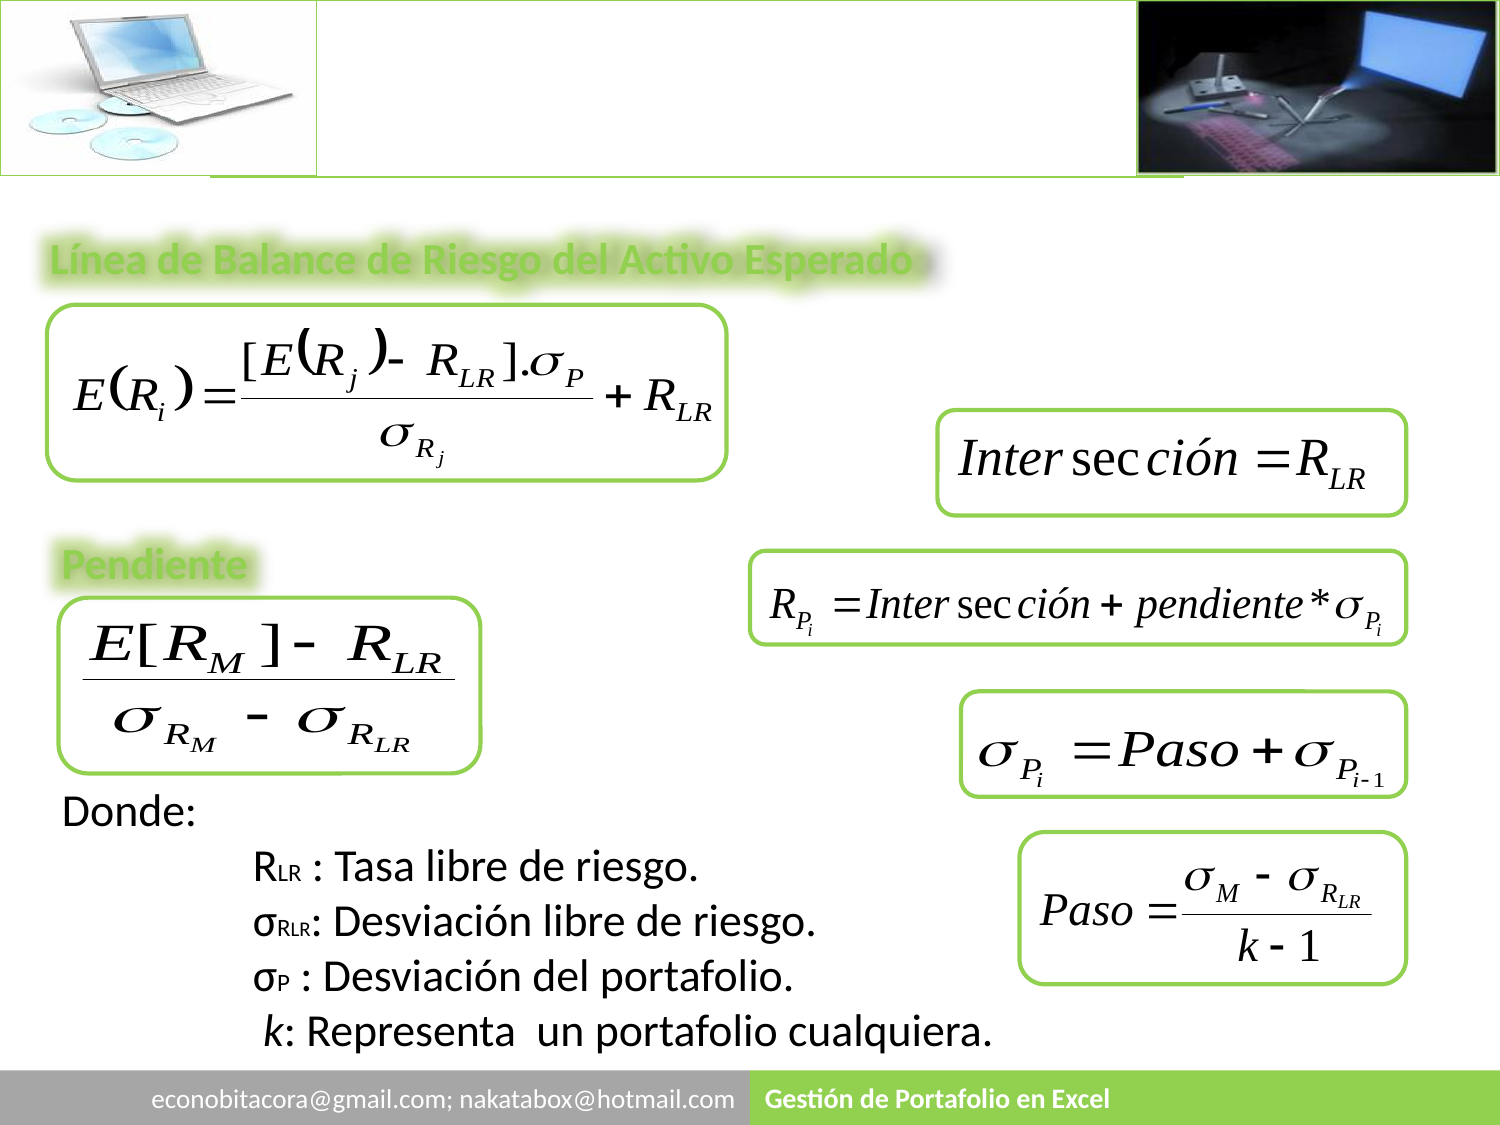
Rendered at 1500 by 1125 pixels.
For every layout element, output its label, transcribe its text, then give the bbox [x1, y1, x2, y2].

text_box [747, 548, 1409, 645]
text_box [948, 421, 1377, 499]
text_box [44, 302, 729, 477]
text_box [761, 573, 1395, 645]
text_box [56, 595, 483, 776]
text_box Línea de Balance de Riesgo del Activo Esperado [35, 222, 1266, 293]
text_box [969, 714, 1398, 798]
picture [0, 0, 317, 177]
text_box econobitacora@gmail.com; nakatabox@hotmail.com [0, 1070, 749, 1125]
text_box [1031, 843, 1384, 973]
text_box Gestión de Portafolio en Excel [749, 1070, 1500, 1125]
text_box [70, 609, 469, 762]
text_box [935, 407, 1409, 518]
text_box Donde: RLR : Tasa libre de riesgo. σRLR: Desviación libre de riesgo. σP : Desviación del portafolio. k: Representa un portafolio cualquiera. [46, 773, 1465, 1055]
picture [1136, 0, 1500, 177]
text_box [318, 0, 1134, 178]
text_box [958, 689, 1409, 794]
text_box [1017, 829, 1409, 987]
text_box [63, 327, 722, 481]
text_box Pendiente [46, 527, 350, 598]
